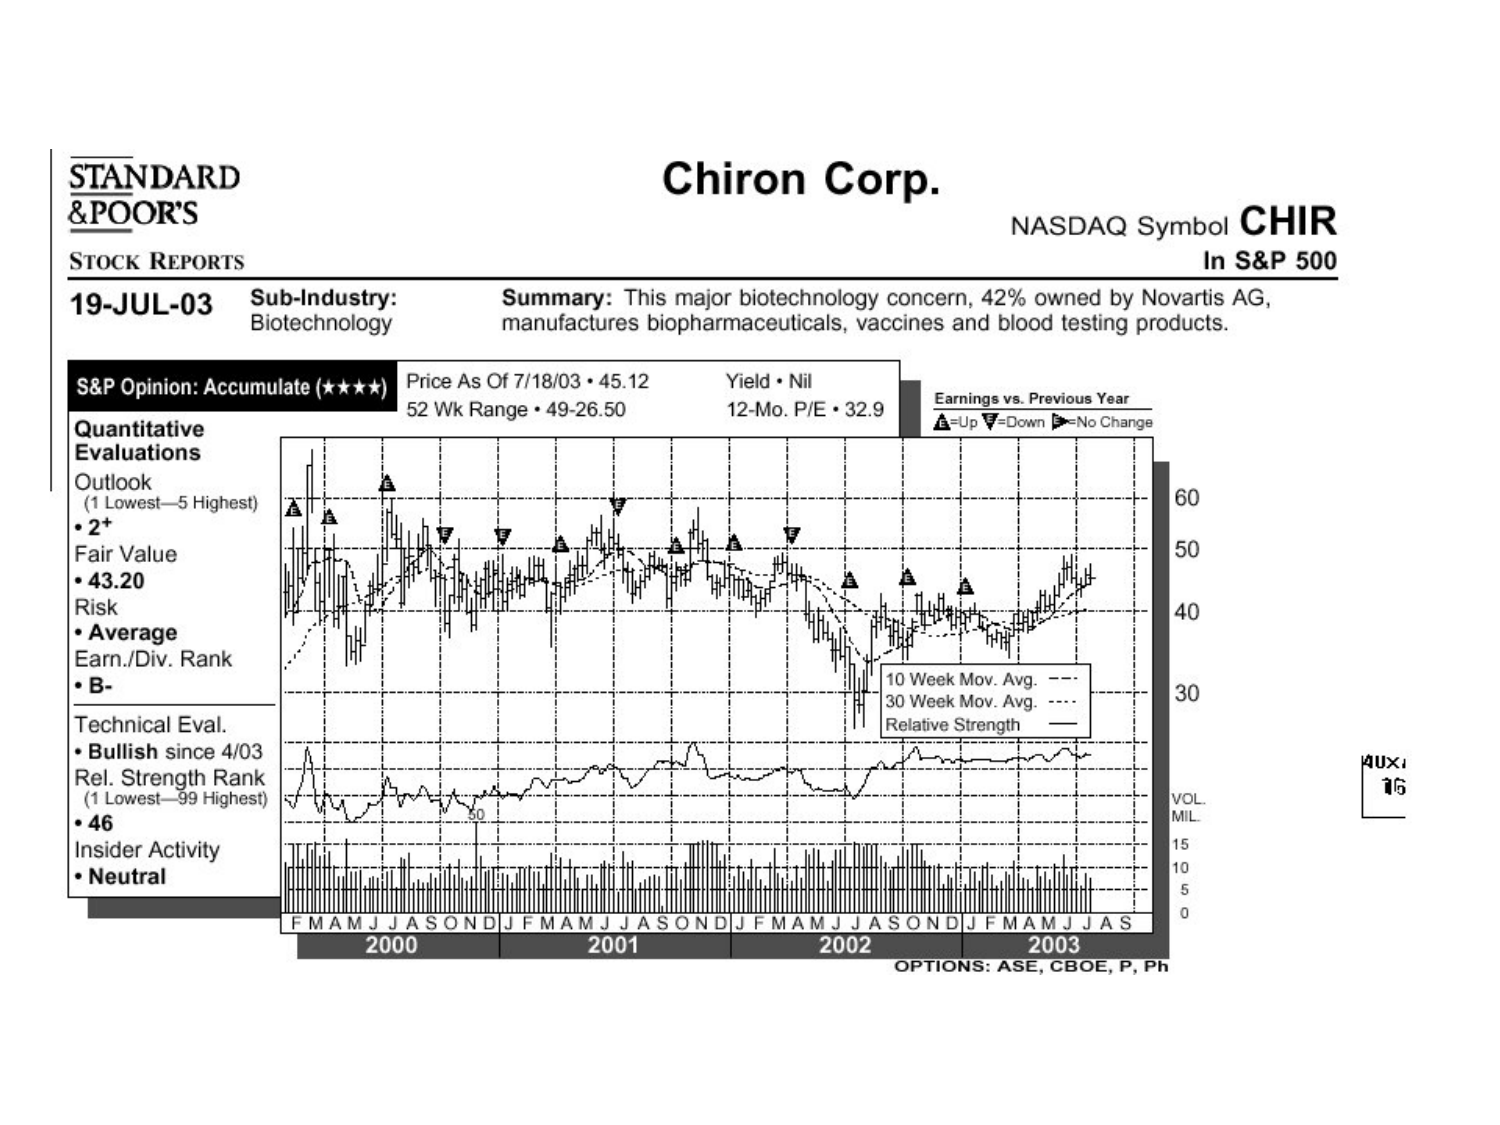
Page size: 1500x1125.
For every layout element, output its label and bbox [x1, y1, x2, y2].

picture [48, 149, 1451, 976]
